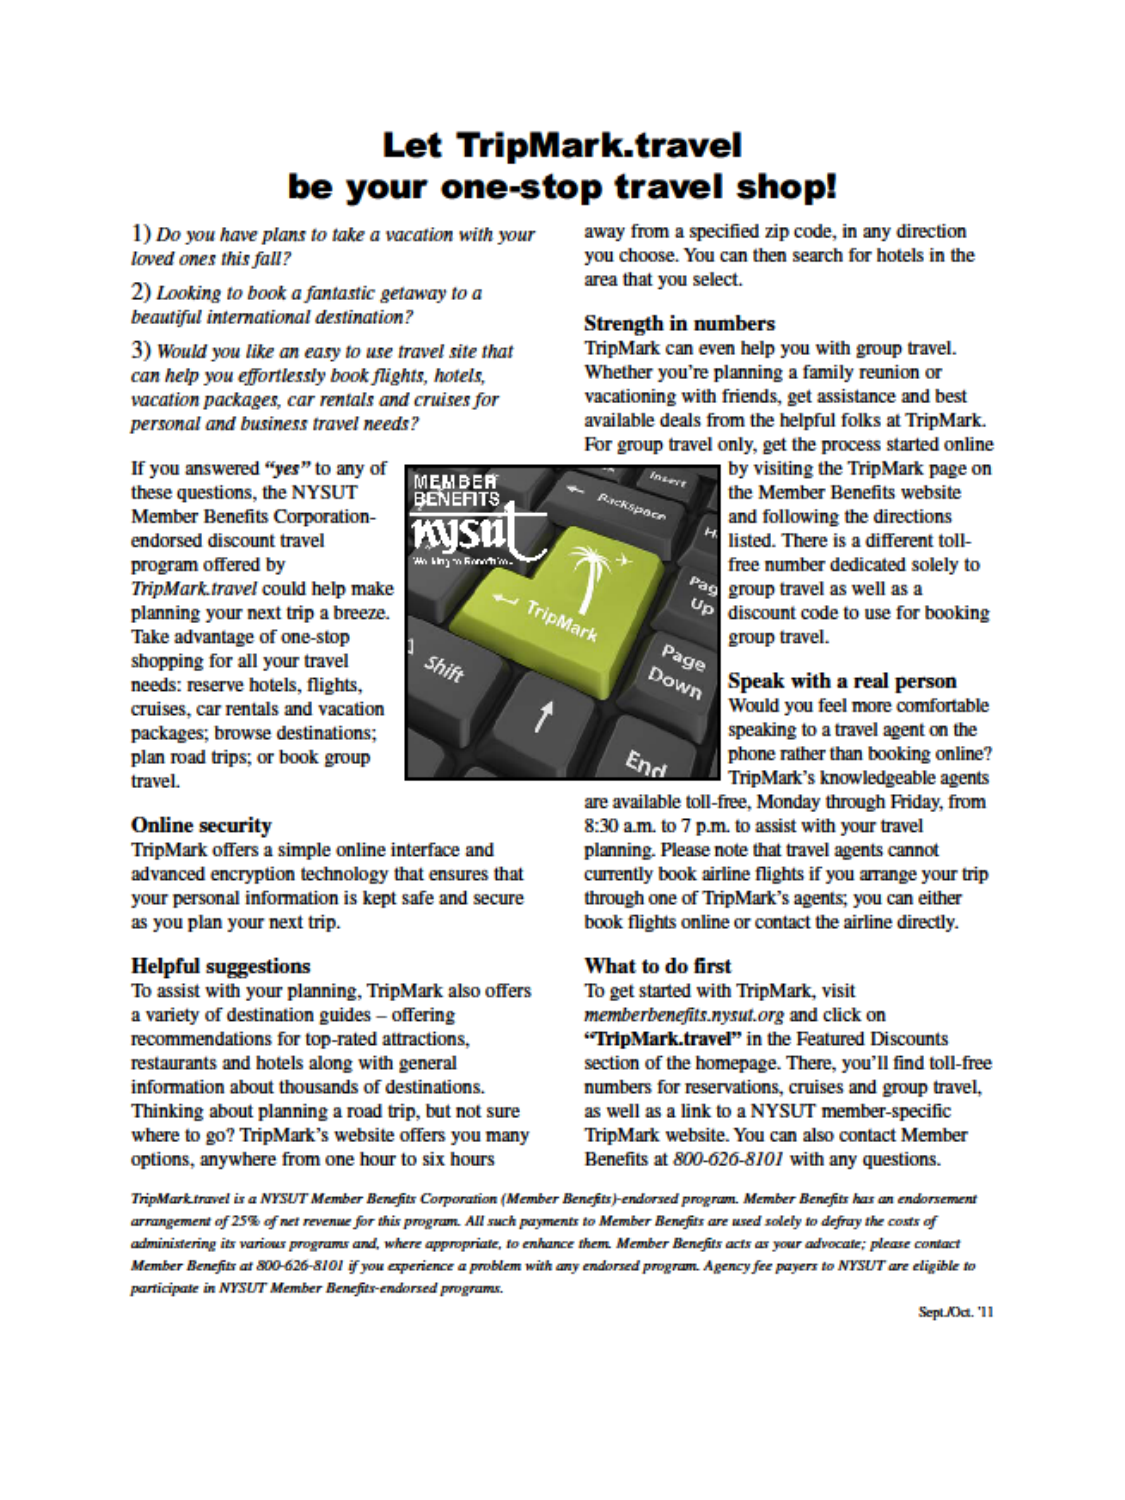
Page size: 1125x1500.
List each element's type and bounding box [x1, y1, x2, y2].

text_box [37, 37, 1089, 1398]
